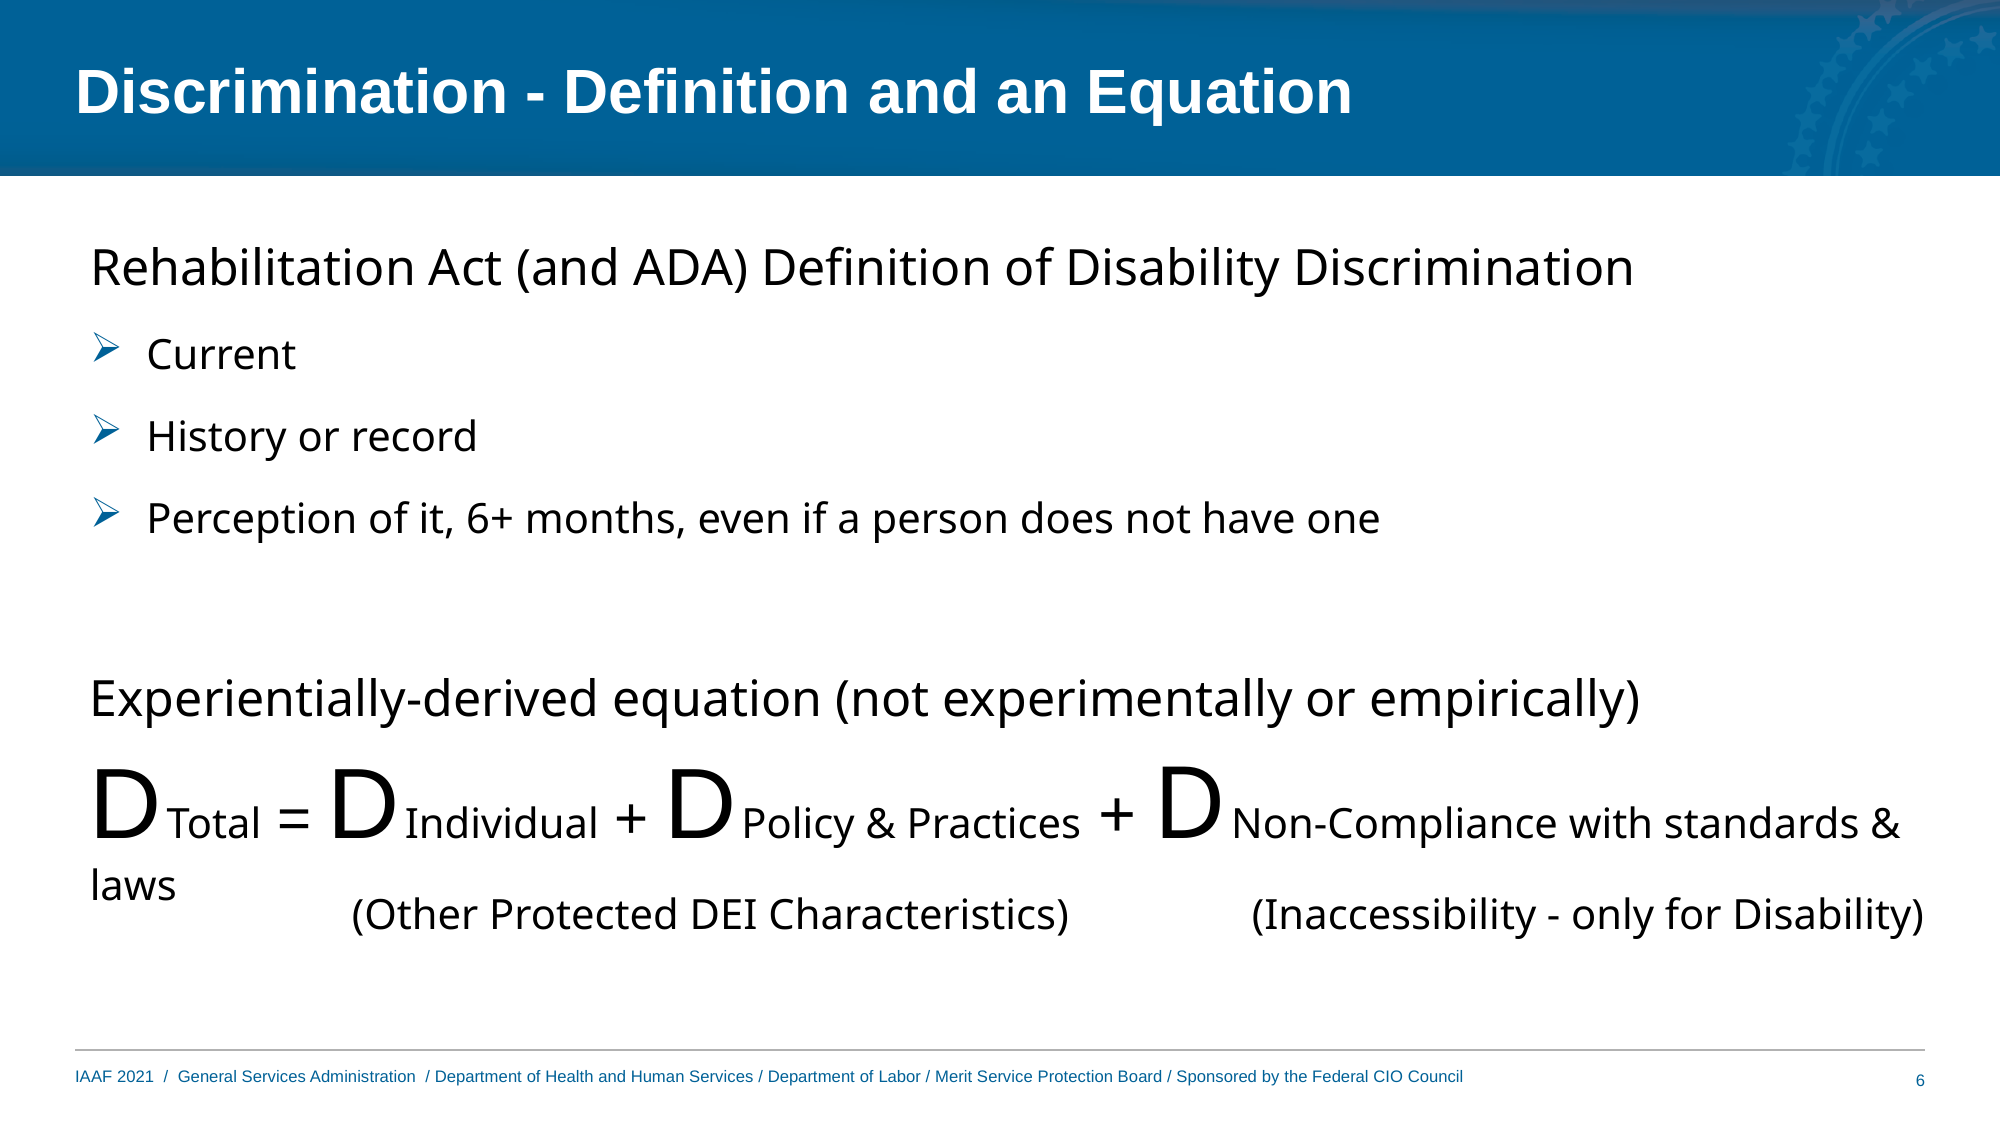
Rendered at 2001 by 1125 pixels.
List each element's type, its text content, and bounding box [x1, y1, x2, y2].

list Rehabilitation Act (and ADA) Definition of Disability Discrimination Current History or record Perception of it, 6+ months, even if a person does not have one [75, 222, 1925, 653]
picture [0, 168, 666, 176]
text_box (Other Protected DEI Characteristics) (Inaccessibility - only for Disability) [337, 880, 1971, 946]
picture [0, 0, 2000, 176]
title Discrimination - Definition and an Equation [75, 52, 1800, 128]
slide_number 6 [1880, 1065, 1925, 1095]
text_box Experientially-derived equation (not experimentally or empirically) D Total = D Individual + D Policy & Practices + D Non-Compliance with standards & laws [74, 653, 1971, 917]
